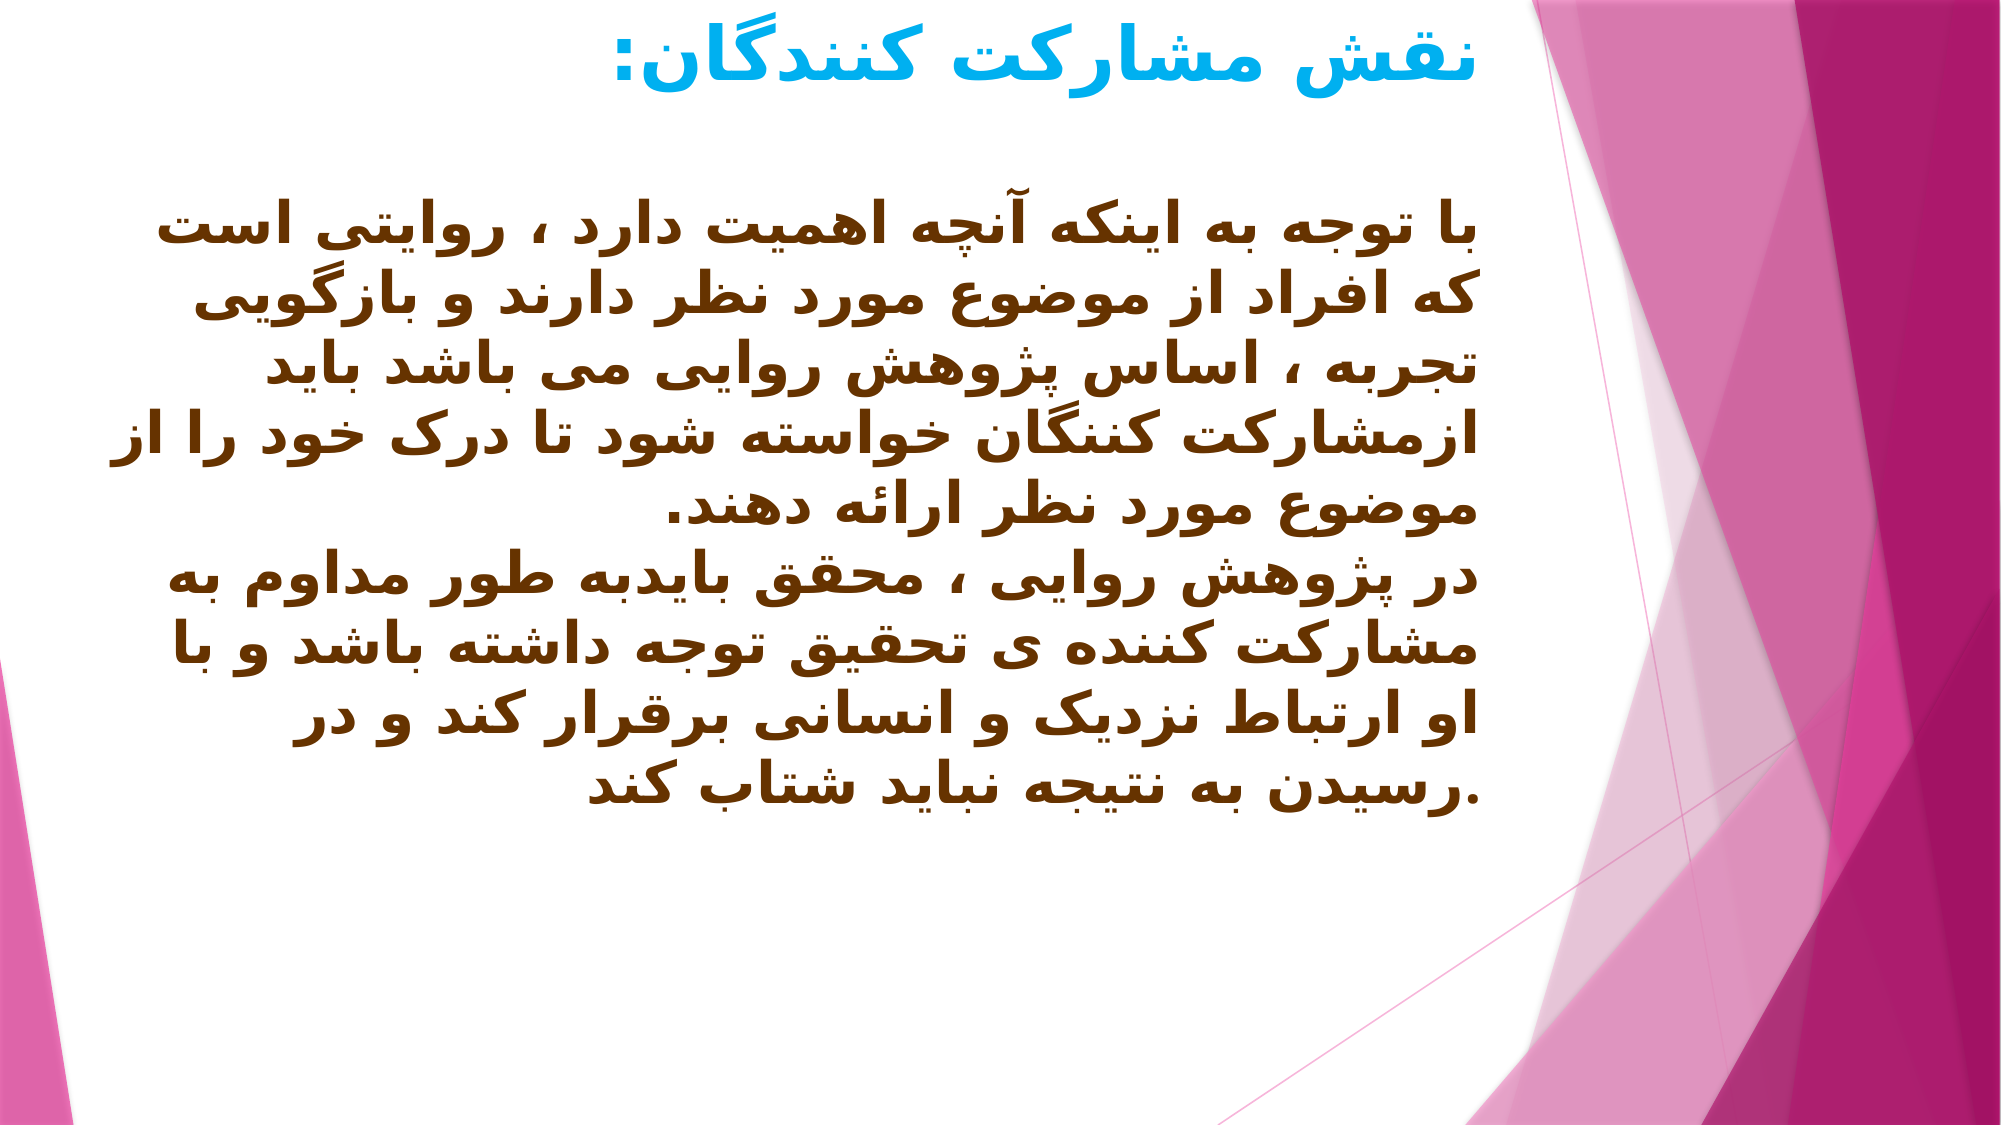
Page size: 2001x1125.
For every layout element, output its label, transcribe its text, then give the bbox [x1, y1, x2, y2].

title نقش مشارکت کنندگان: با توجه به اینکه آنچه اهمیت دارد ، روایتی است که افراد از موضوع مورد نظر دارند و بازگویی تجربه ، اساس پژوهش روایی می باشد باید ازمشارکت کننگان خواسته شود تا درک خود را از موضوع مورد نظر ارائه دهند. در پژوهش روایی ، محقق بایدبه طور مداوم به مشارکت کننده ی تحقیق توجه داشته باشد و با او ارتباط نزدیک و انسانی برقرار کند و در رسیدن به نتیجه نباید شتاب کند. [85, 90, 1496, 823]
